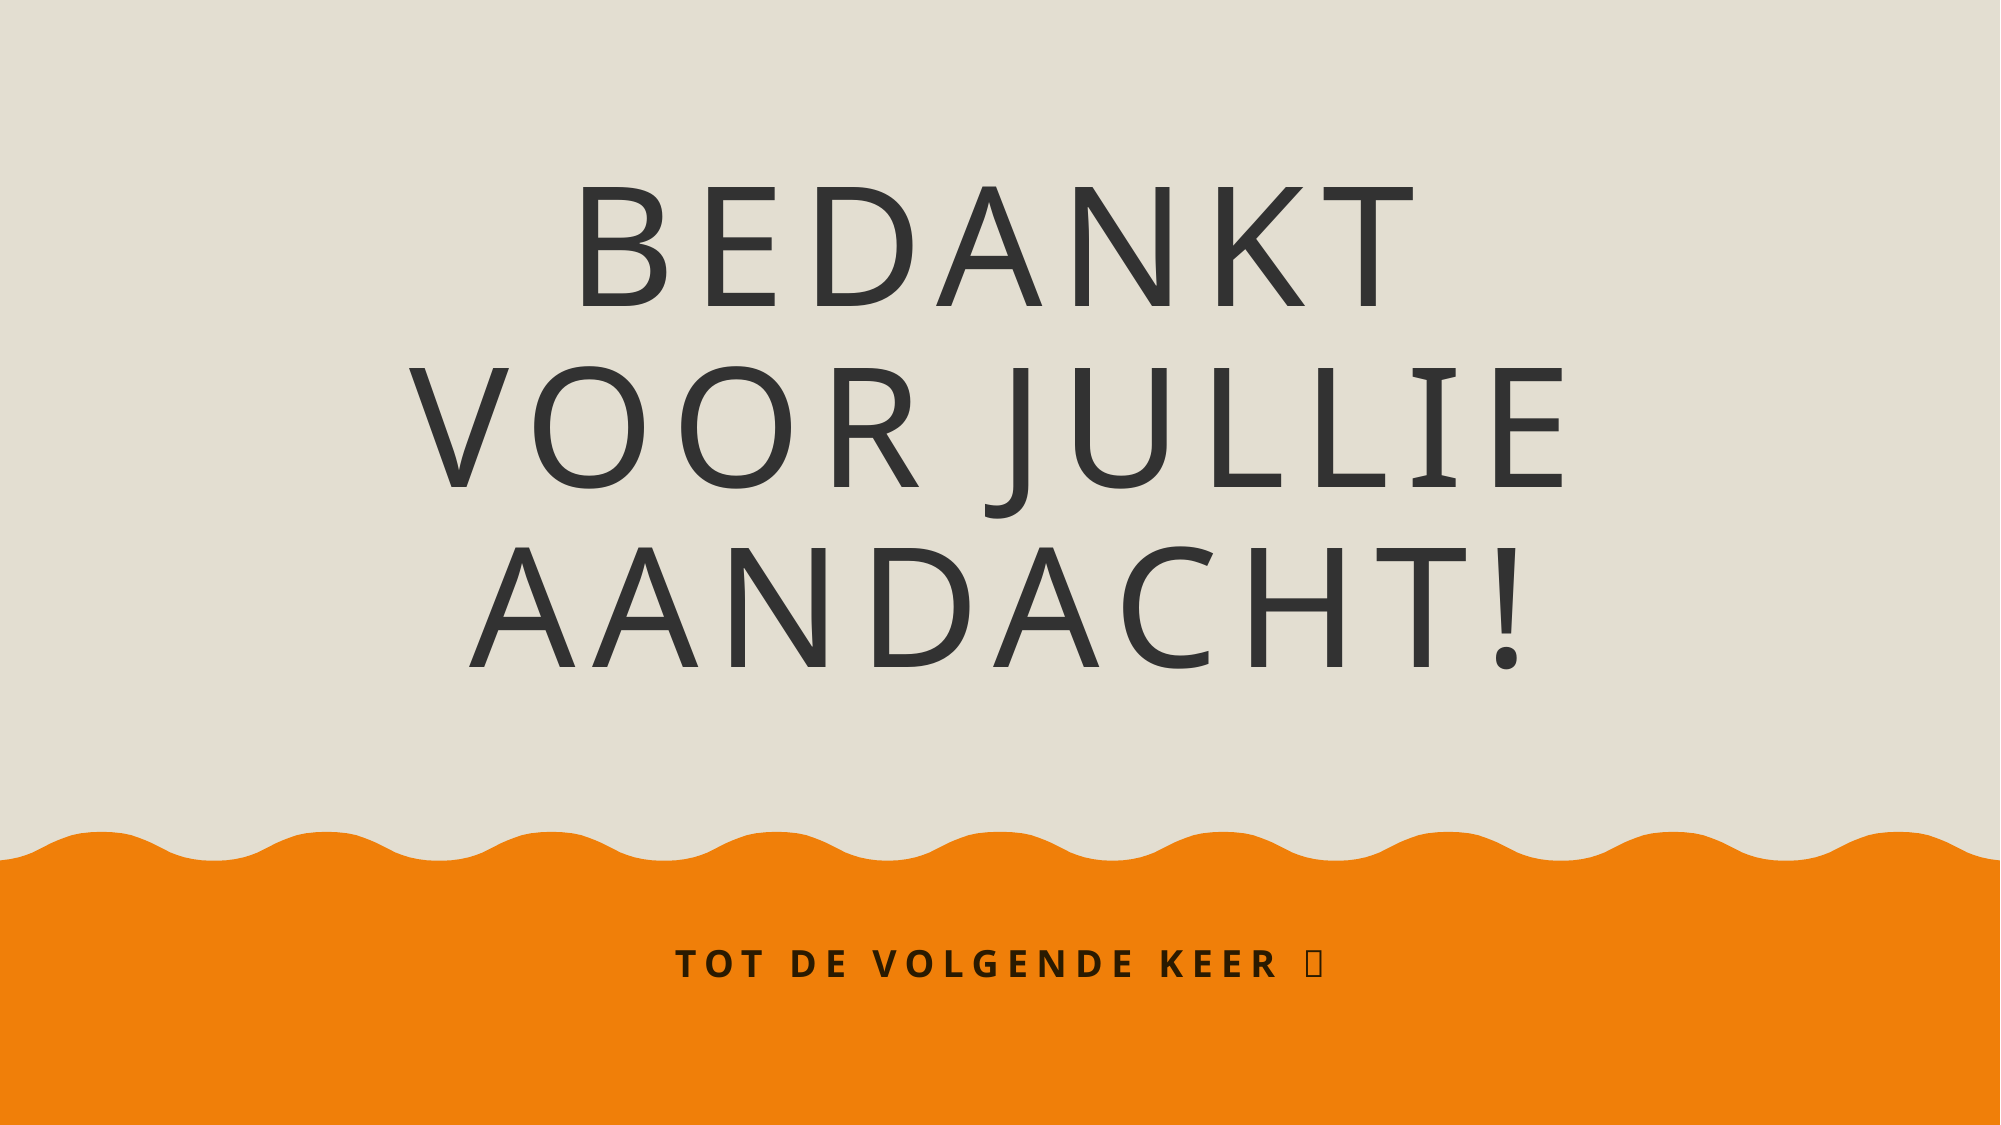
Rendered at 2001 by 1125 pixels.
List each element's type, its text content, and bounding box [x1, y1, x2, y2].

text_box [0, 830, 2000, 1125]
list Tot de volgende keer  [340, 901, 1660, 1023]
text_box [0, 0, 2000, 859]
title Bedankt voor jullie aandacht! [259, 141, 1741, 711]
